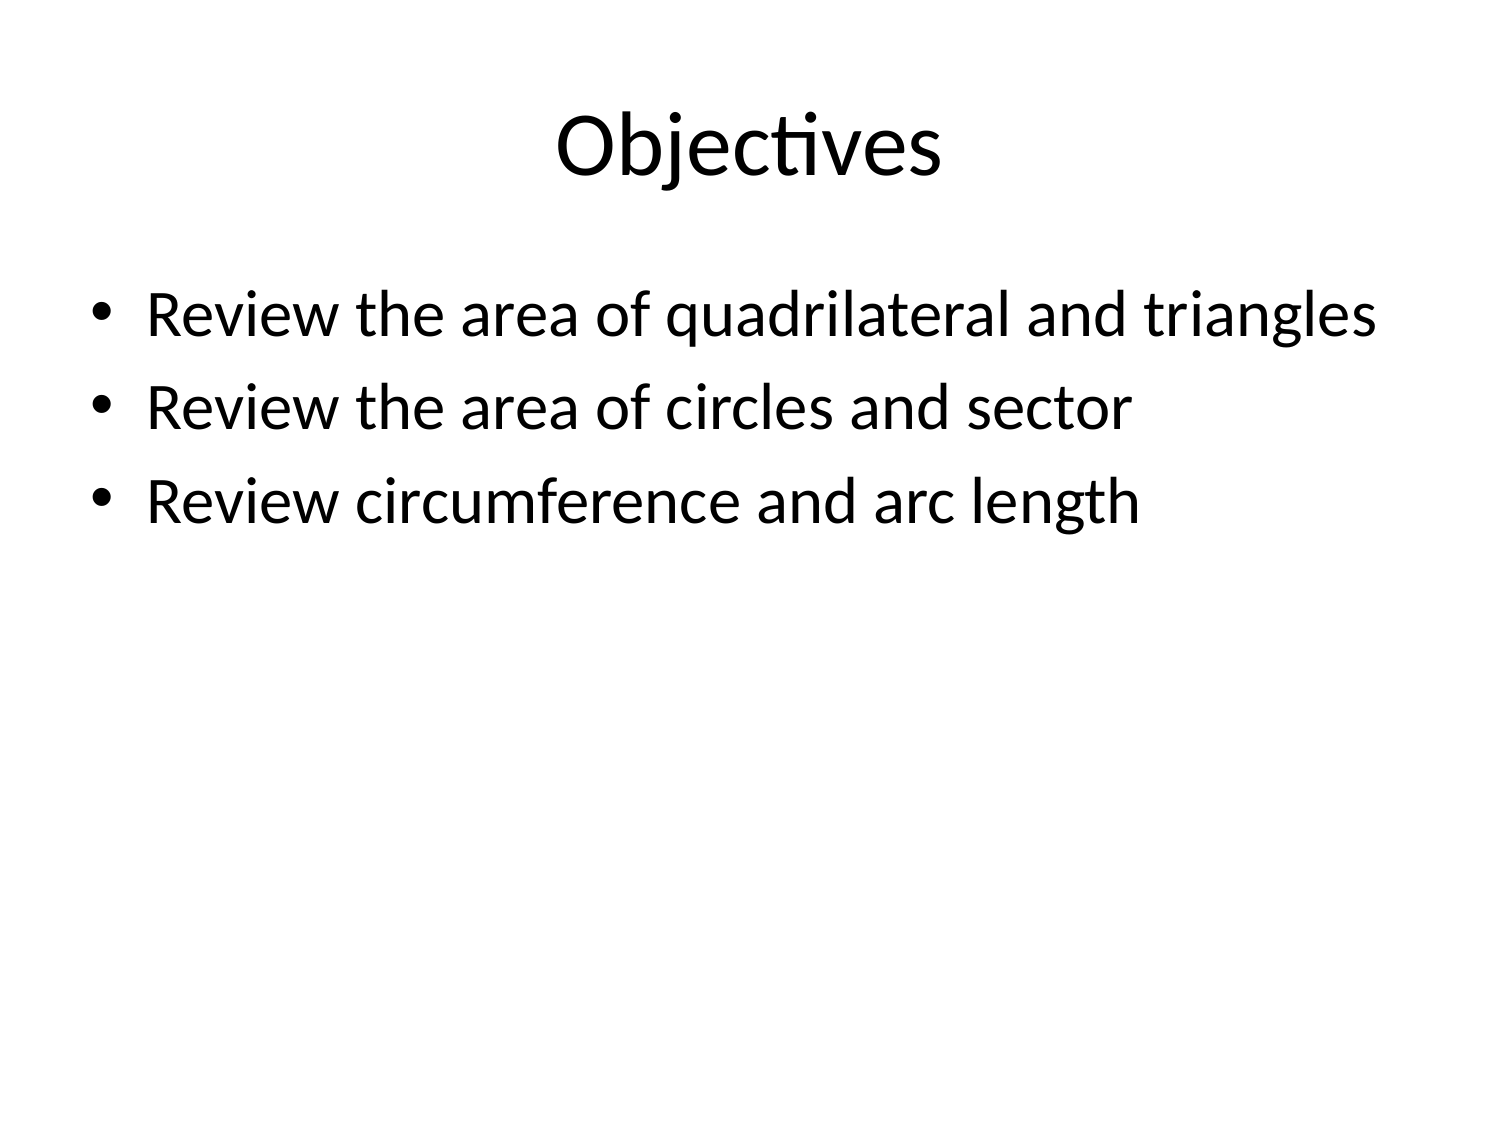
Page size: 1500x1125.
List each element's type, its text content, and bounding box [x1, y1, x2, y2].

title Objectives [75, 45, 1425, 233]
list Review the area of quadrilateral and triangles Review the area of circles and sector Review circumference and arc length [75, 262, 1425, 1005]
